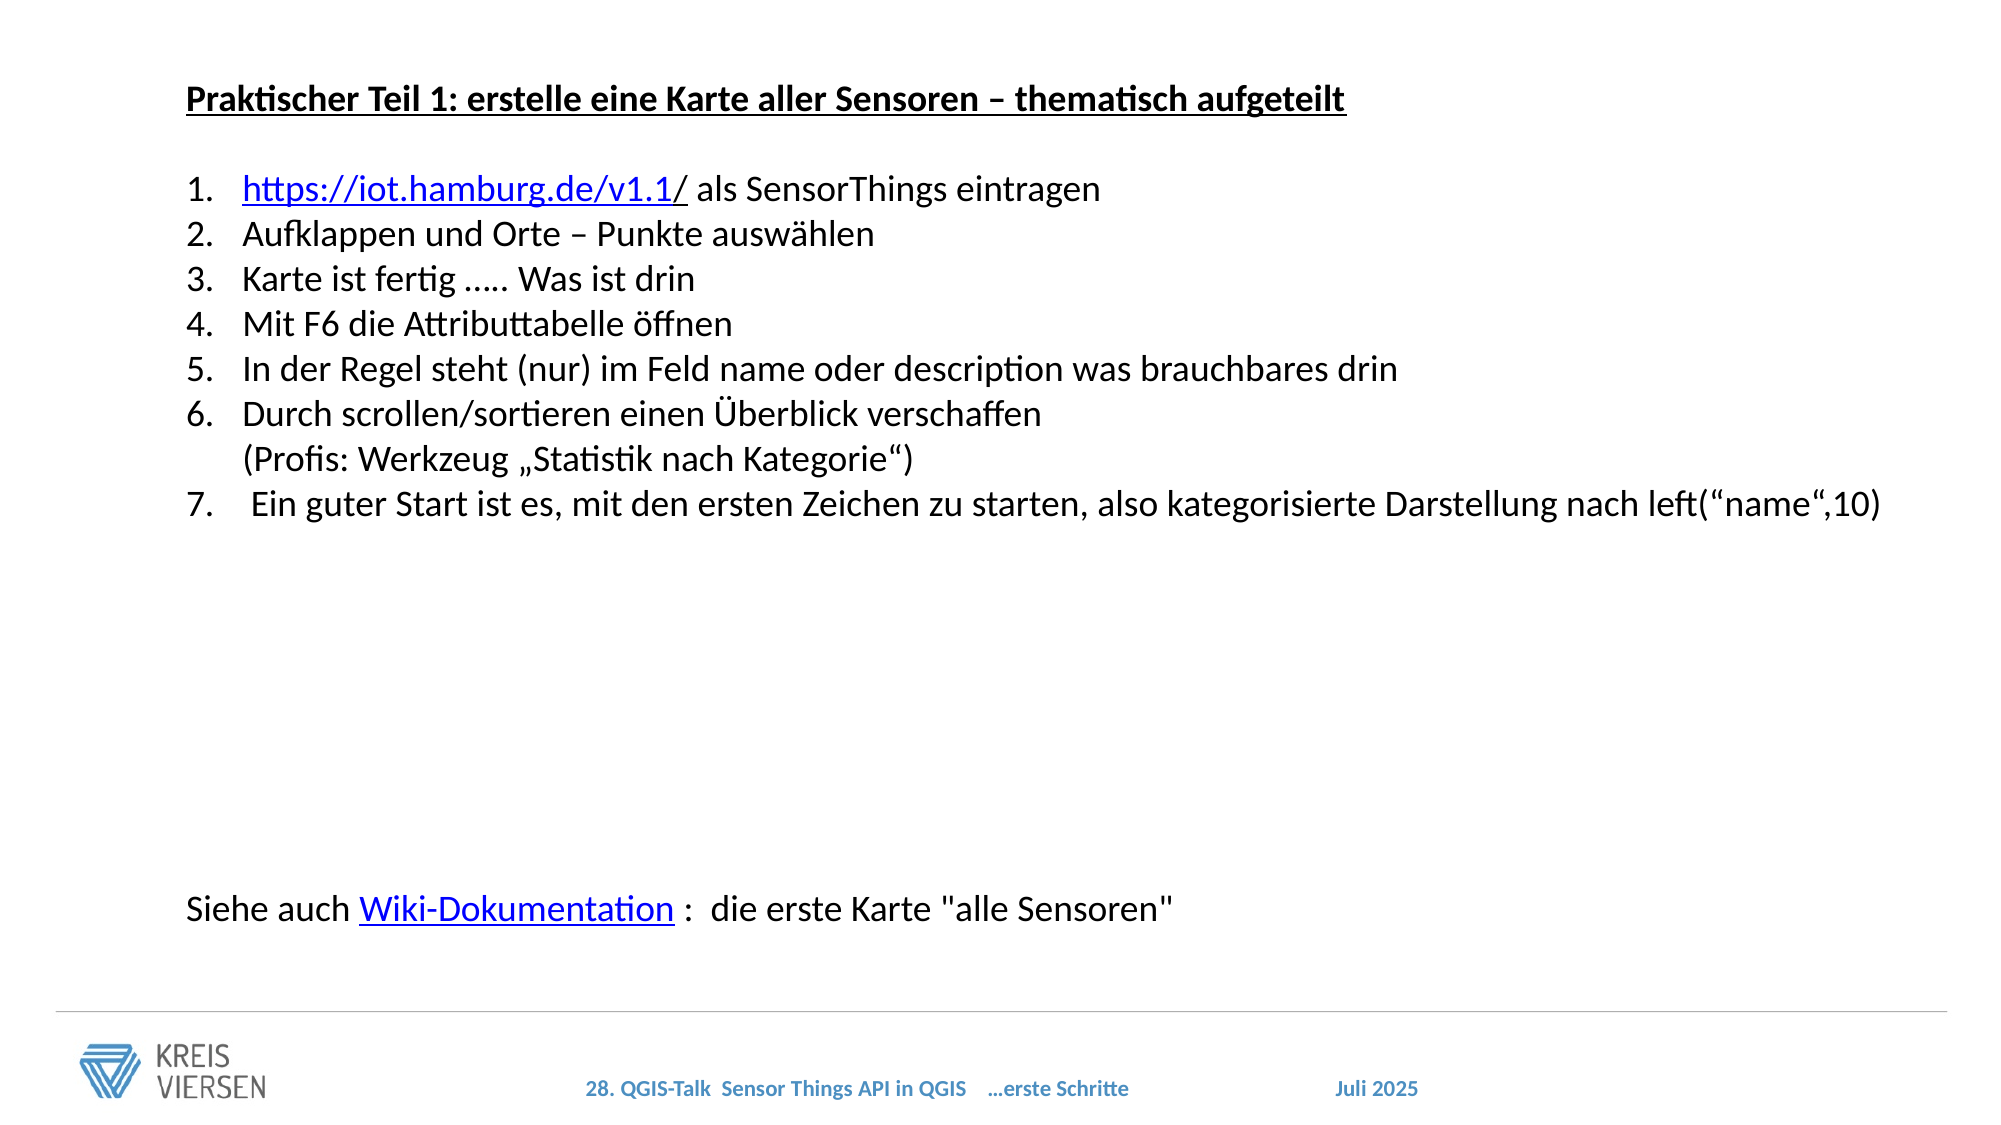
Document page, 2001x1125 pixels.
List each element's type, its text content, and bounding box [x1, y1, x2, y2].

text_box Praktischer Teil 1: erstelle eine Karte aller Sensoren – thematisch aufgeteilt https://iot.hamburg.de/v1.1/ als SensorThings eintragen Aufklappen und Orte – Punkte auswählen Karte ist fertig ….. Was ist drin Mit F6 die Attributtabelle öffnen In der Regel steht (nur) im Feld name oder description was brauchbares drin Durch scrollen/sortieren einen Überblick verschaffen (Profis: Werkzeug „Statistik nach Kategorie“) Ein guter Start ist es, mit den ersten Zeichen zu starten, also kategorisierte Darstellung nach left(“name“,10) Siehe auch Wiki-Dokumentation : die erste Karte "alle Sensoren" [171, 66, 1907, 937]
footer 28. QGIS-Talk Sensor Things API in QGIS …erste Schritte Juli 2025 [480, 1057, 1524, 1118]
picture [0, 1010, 2001, 1125]
